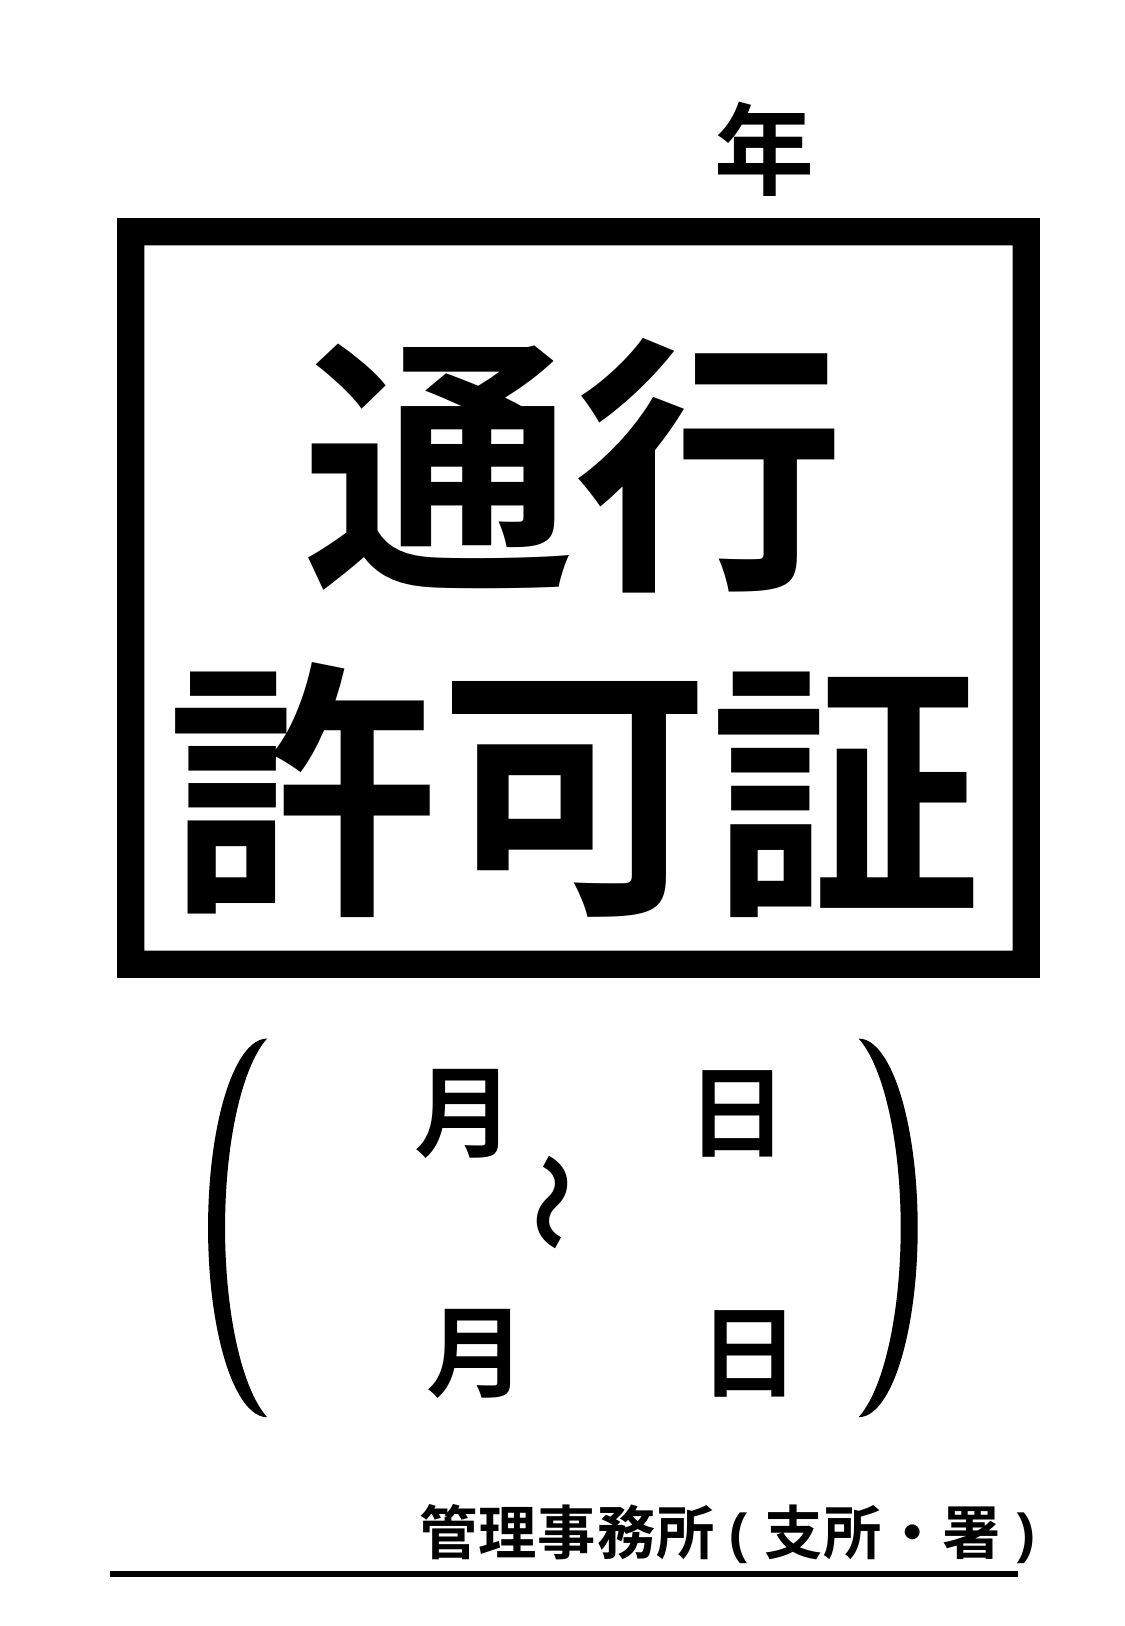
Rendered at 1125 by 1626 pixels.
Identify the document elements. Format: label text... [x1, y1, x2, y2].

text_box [45, 217, 1104, 979]
text_box 年 [1, 80, 1125, 215]
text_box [0, 1038, 1125, 1418]
text_box 管理事務所(支所・署) [346, 1489, 1125, 1574]
